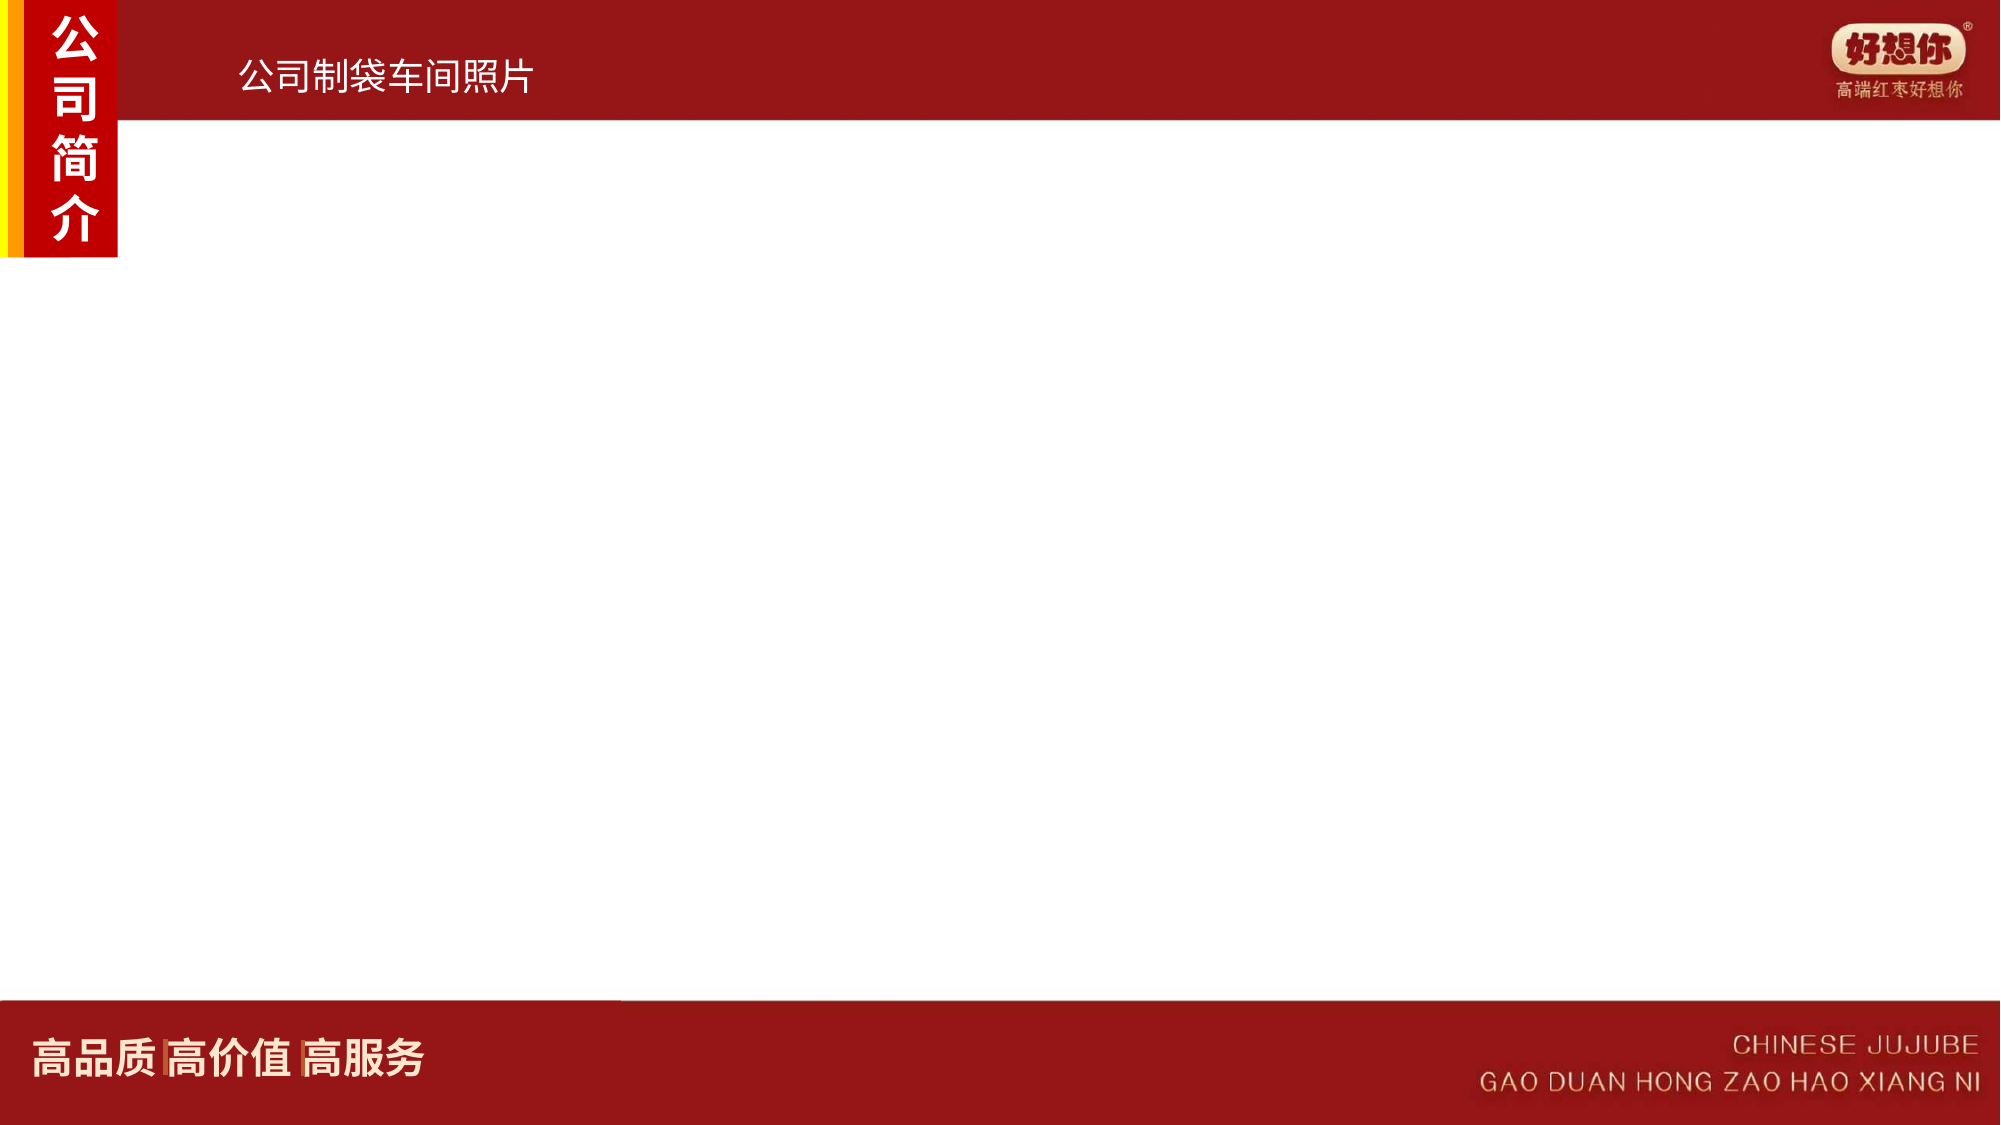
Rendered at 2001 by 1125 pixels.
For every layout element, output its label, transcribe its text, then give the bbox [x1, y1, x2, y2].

text_box [23, 0, 119, 259]
text_box [0, 0, 7, 259]
picture [0, 0, 2000, 1125]
text_box 公司简介 [35, 0, 84, 255]
text_box [7, 0, 23, 259]
text_box 公司制袋车间照片 [222, 45, 552, 105]
